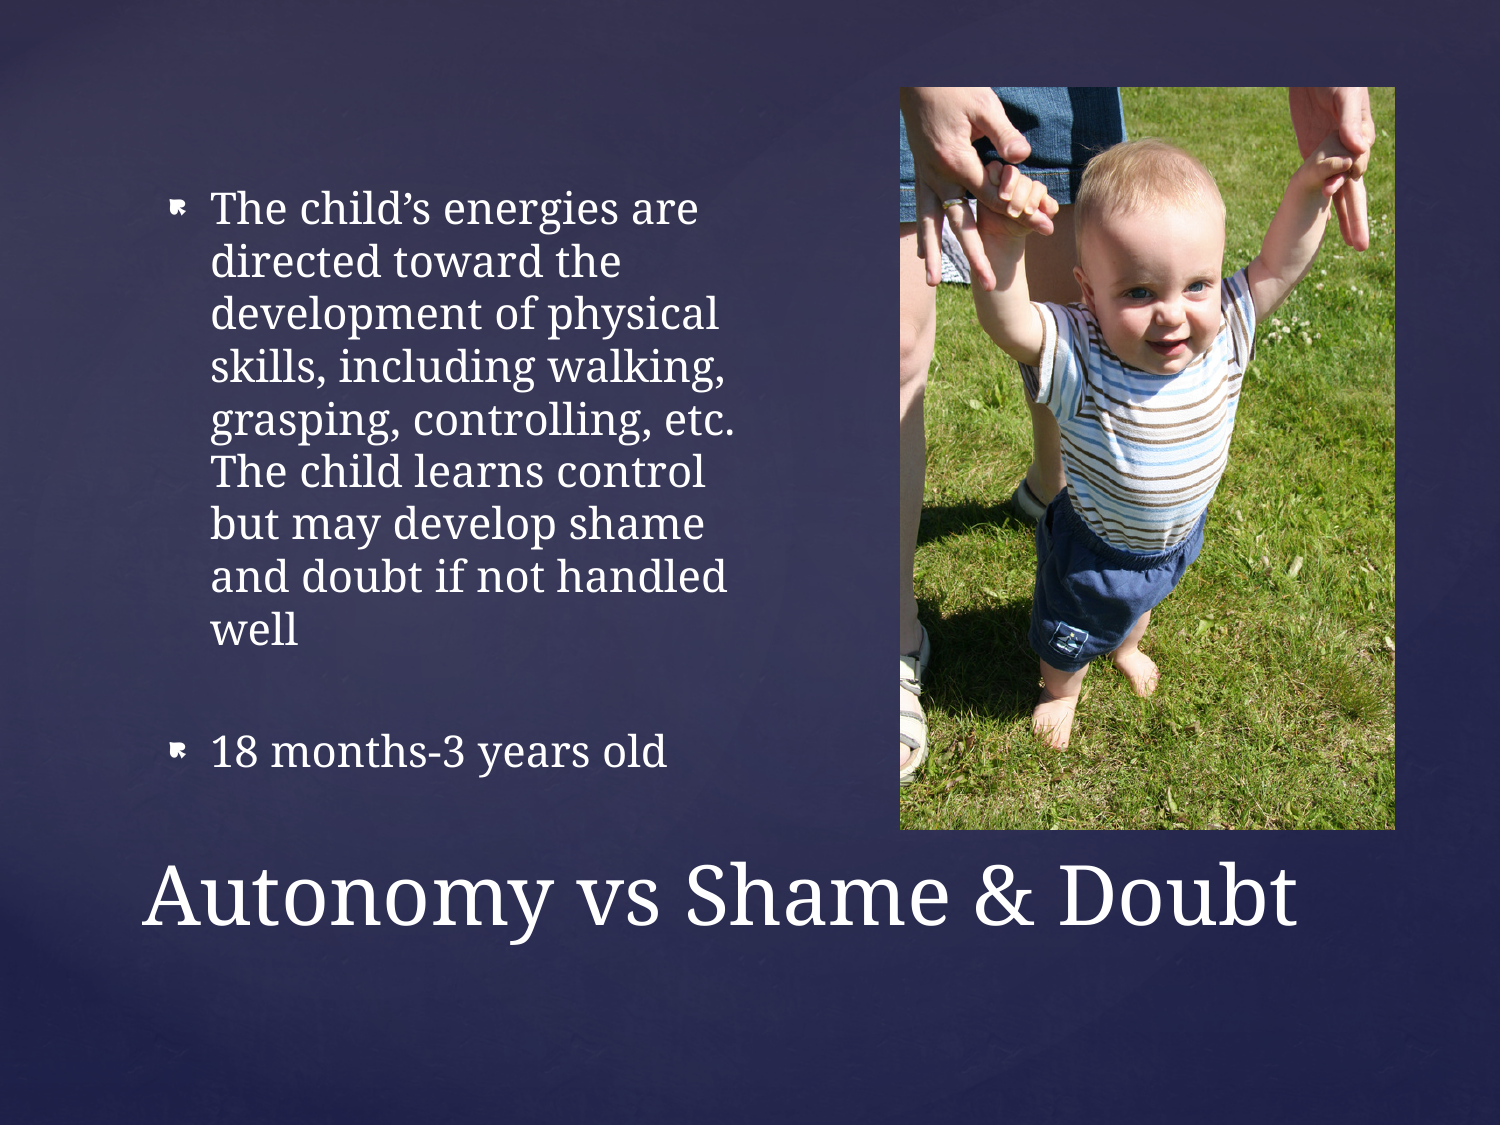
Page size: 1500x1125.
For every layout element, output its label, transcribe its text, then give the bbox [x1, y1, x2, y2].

title Autonomy vs Shame & Doubt [127, 800, 1365, 950]
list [899, 86, 1396, 830]
list The child’s energies are directed toward the development of physical skills, including walking, grasping, controlling, etc. The child learns control but may develop shame and doubt if not handled well 18 months-3 years old [150, 112, 755, 817]
